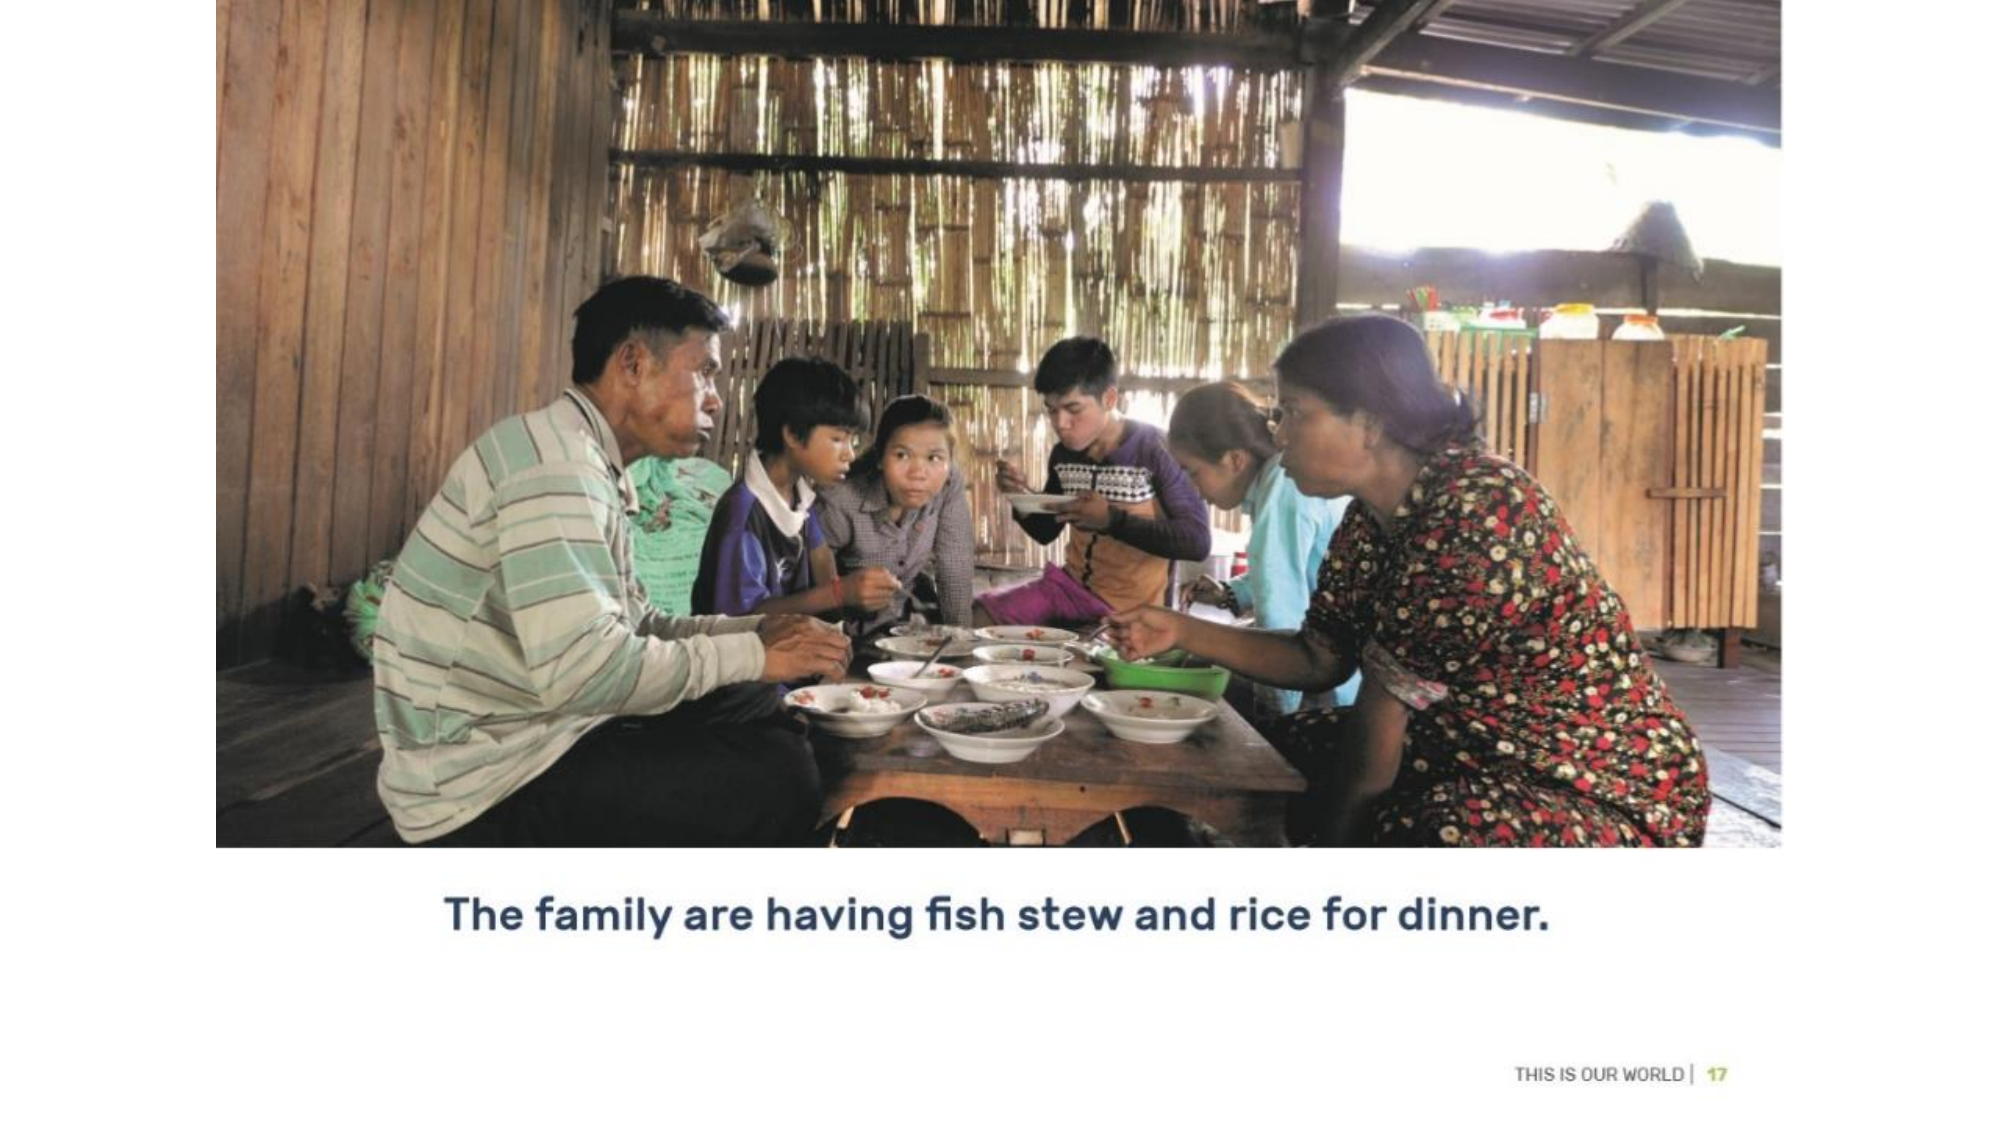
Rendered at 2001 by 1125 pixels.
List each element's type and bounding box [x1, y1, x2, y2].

picture [216, 0, 1784, 1125]
